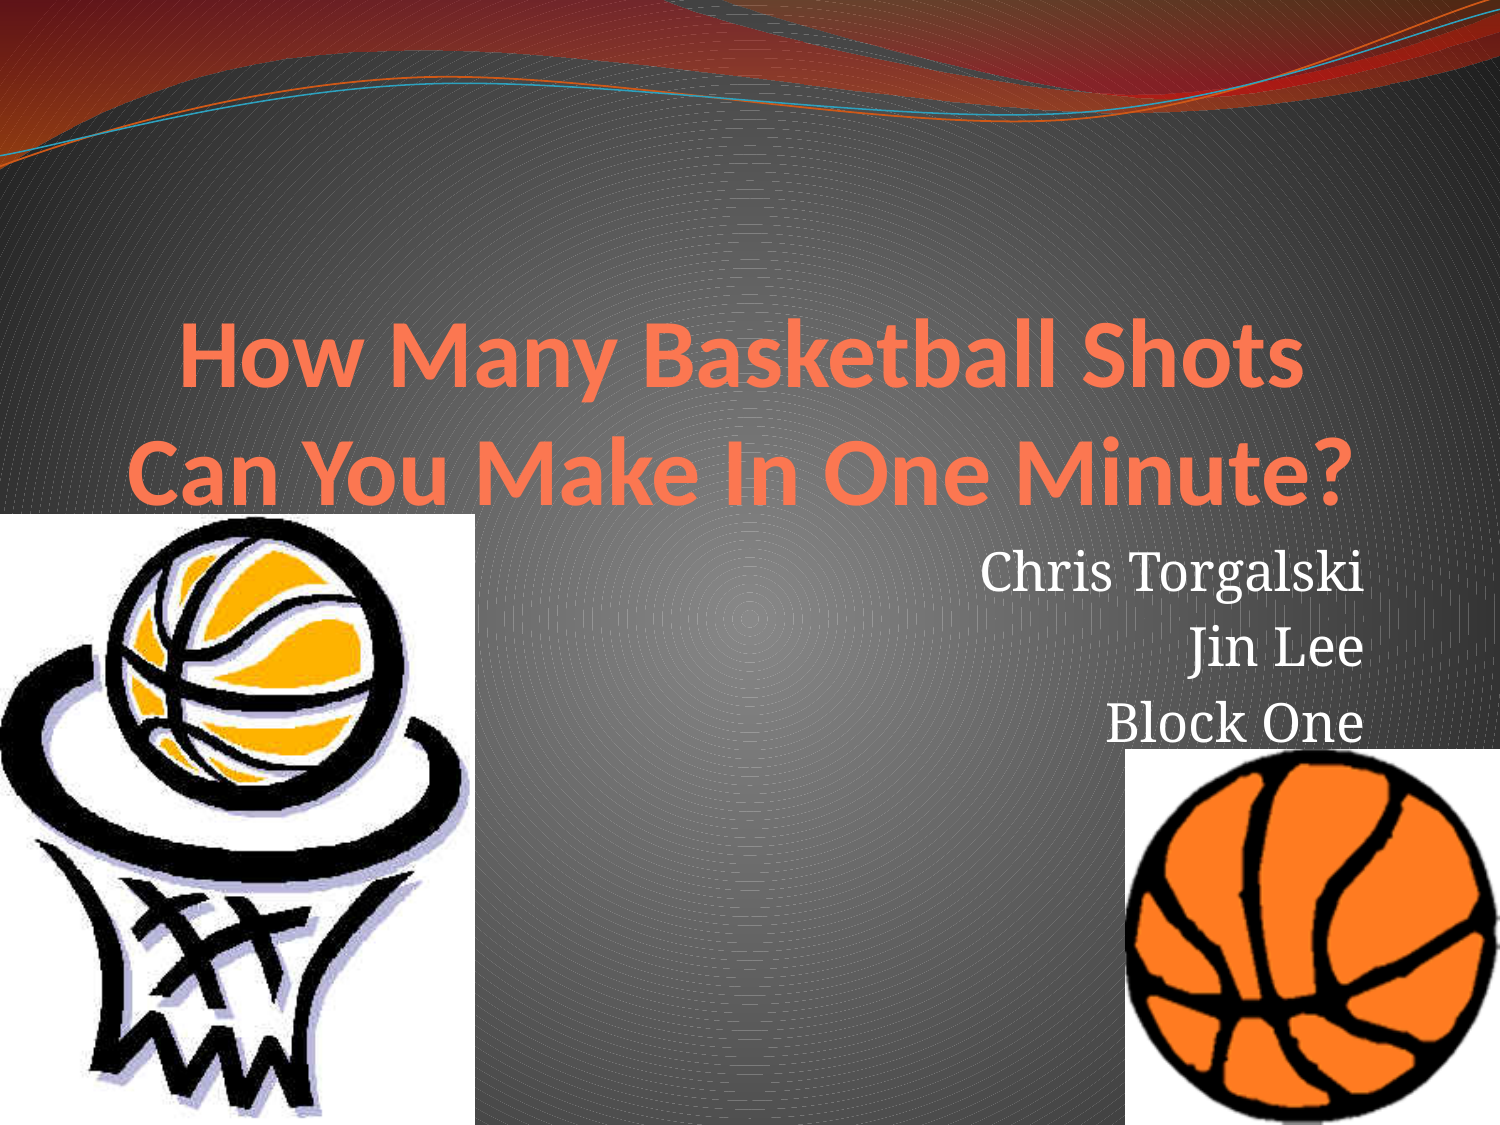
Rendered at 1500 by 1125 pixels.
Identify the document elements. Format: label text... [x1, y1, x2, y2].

picture [0, 513, 476, 1125]
title How Many Basketball Shots Can You Make In One Minute? [99, 224, 1388, 525]
subtitle Chris Torgalski Jin Lee Block One [482, 529, 1376, 818]
picture [1124, 749, 1500, 1125]
